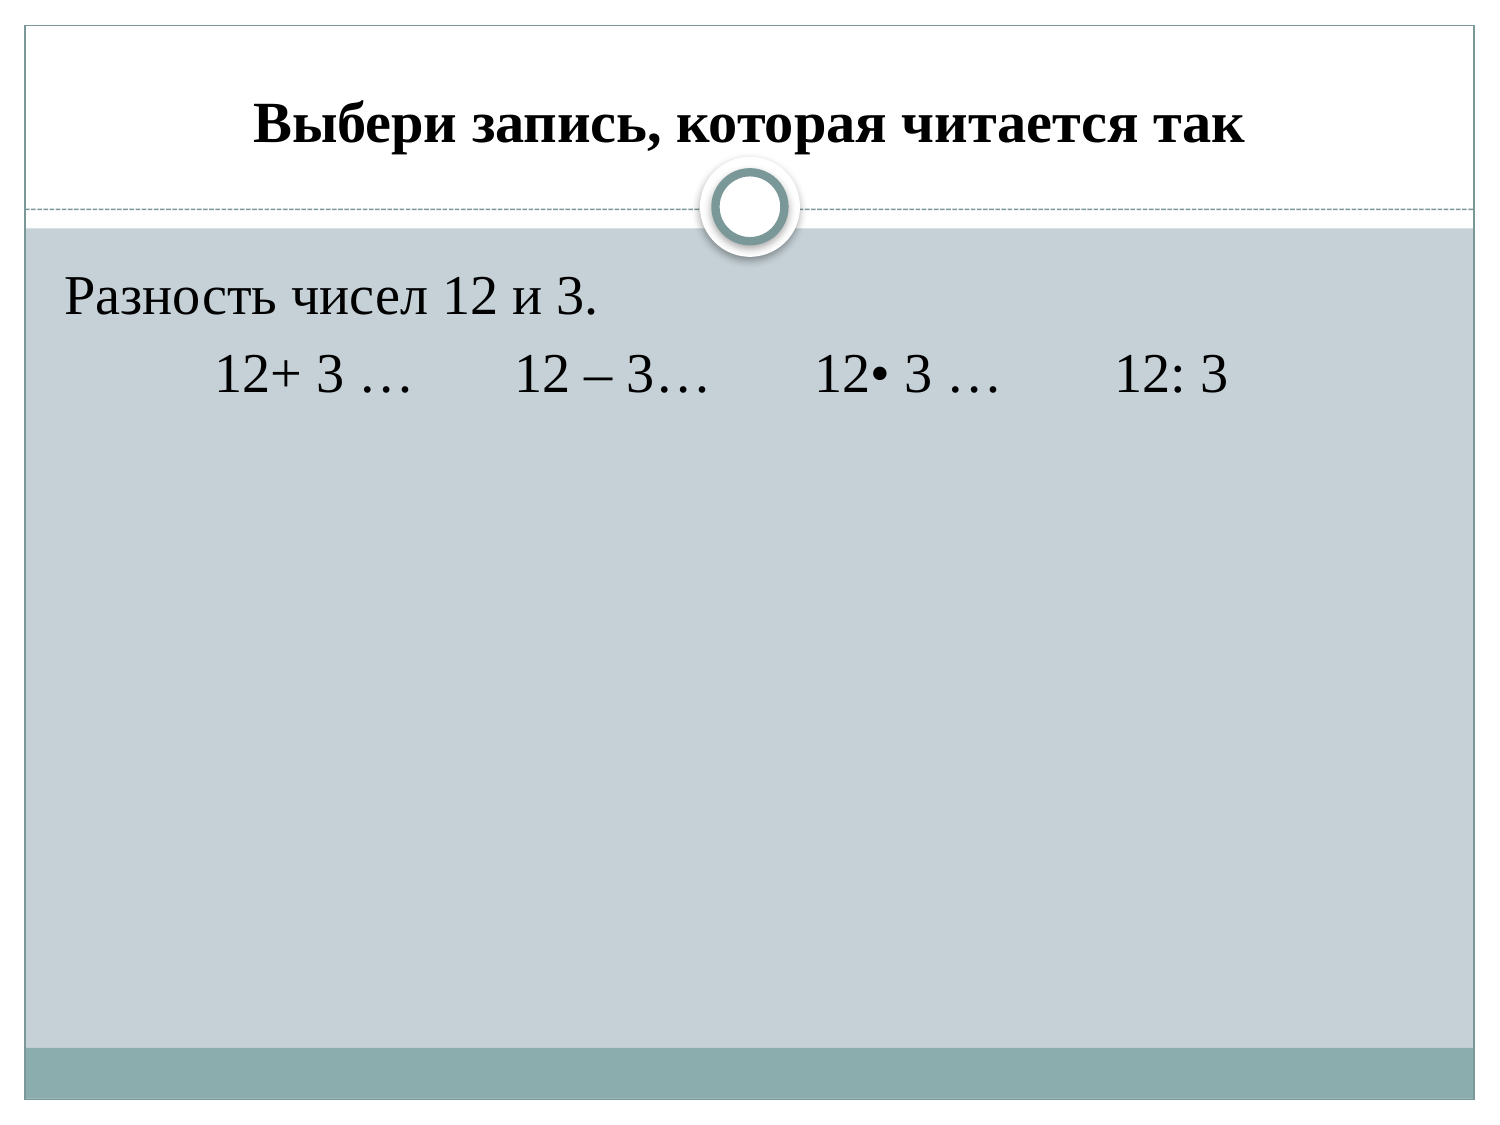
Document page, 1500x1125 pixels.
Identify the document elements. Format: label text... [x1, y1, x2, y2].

title Выбери запись, которая читается так [49, 37, 1450, 162]
list Разность чисел 12 и 3. 12+ 3 … 12 – 3… 12• 3 … 12: 3 [49, 250, 1445, 1001]
